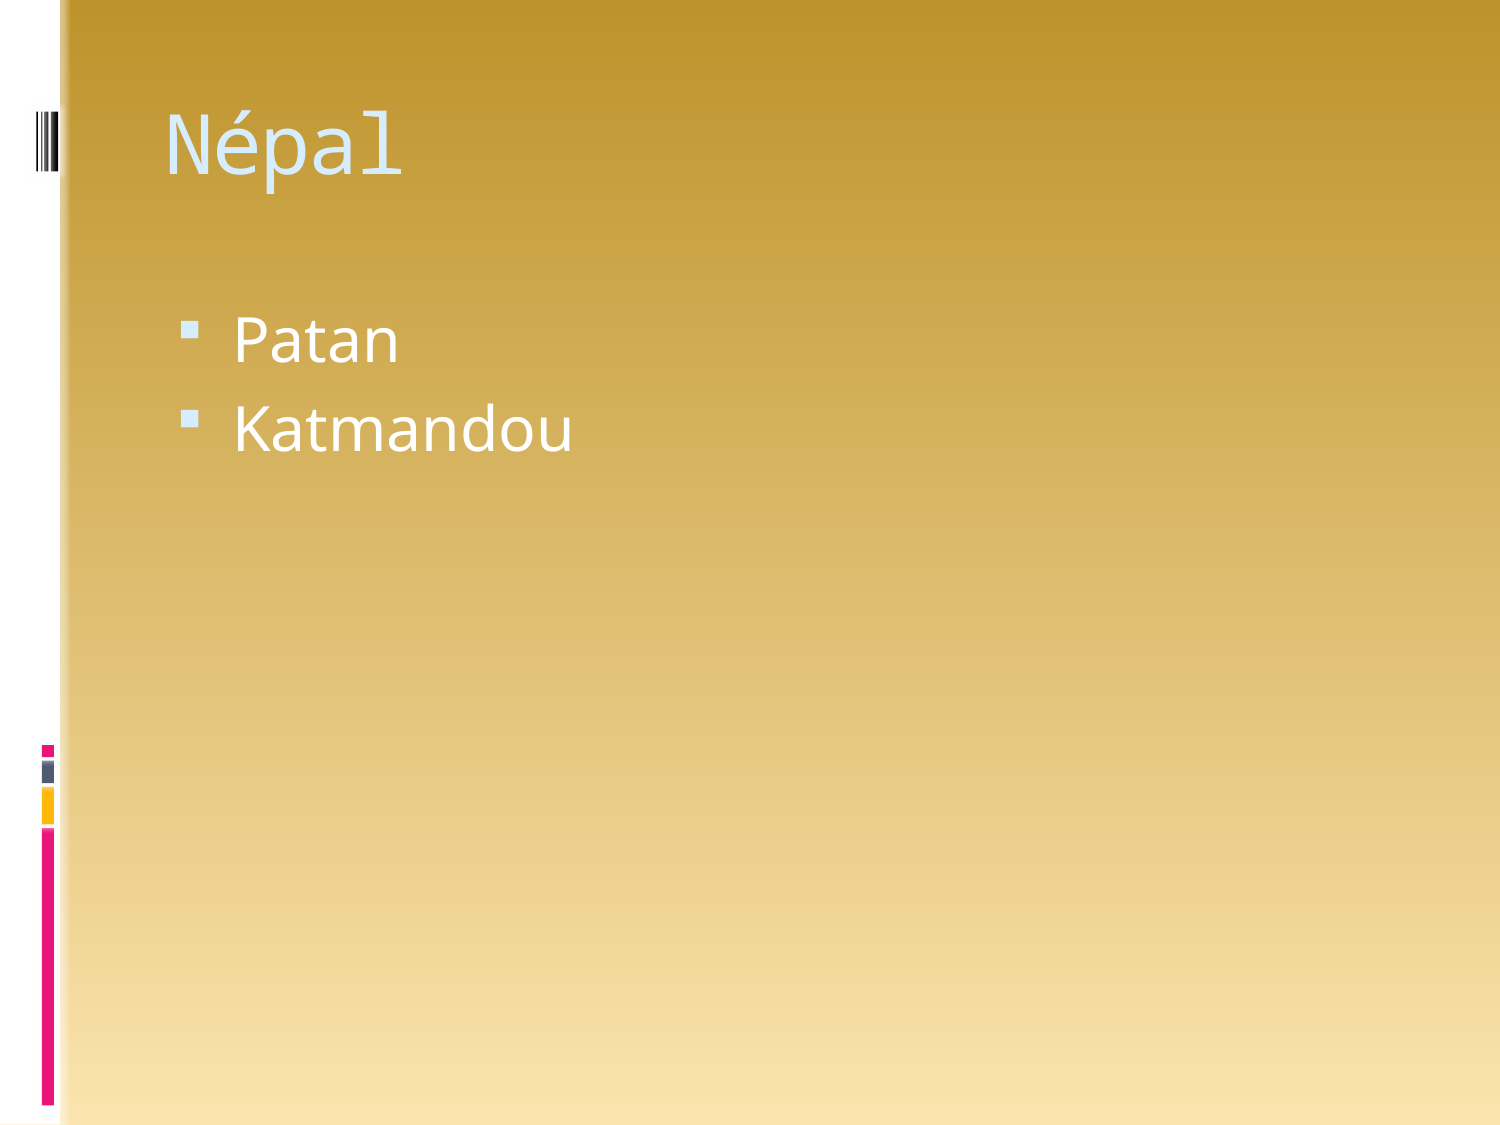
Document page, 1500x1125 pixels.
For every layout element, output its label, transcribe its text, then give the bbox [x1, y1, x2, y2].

list Patan Katmandou [150, 292, 1425, 1043]
title Népal [150, 83, 1425, 234]
